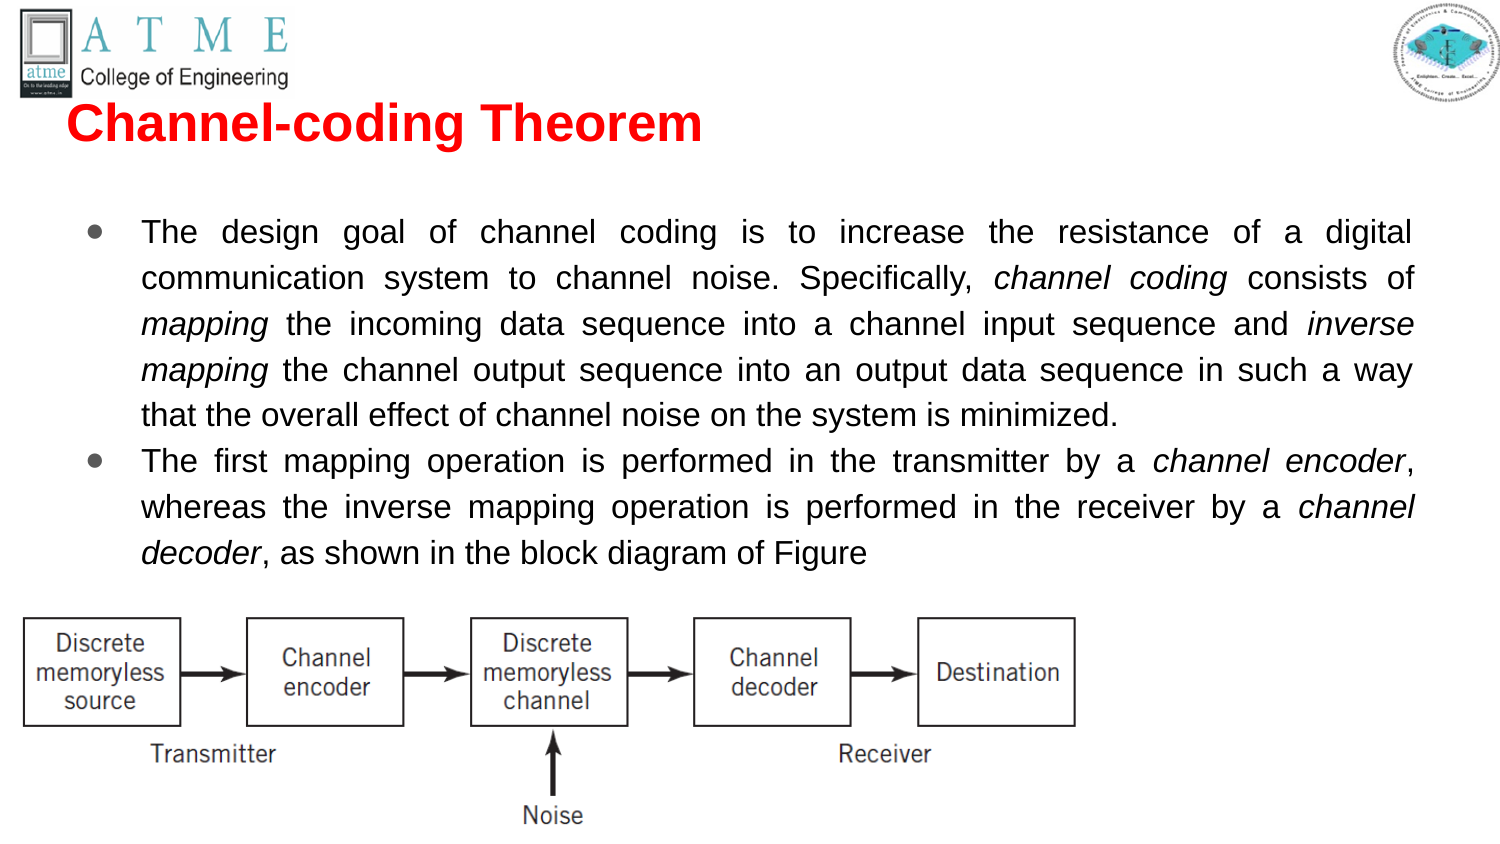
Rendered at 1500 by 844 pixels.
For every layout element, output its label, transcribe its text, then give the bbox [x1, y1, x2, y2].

title Channel-coding Theorem [51, 72, 1449, 167]
picture [17, 6, 295, 99]
list The design goal of channel coding is to increase the resistance of a digital communication system to channel noise. Specifically, channel coding consists of mapping the incoming data sequence into a channel input sequence and inverse mapping the channel output sequence into an output data sequence in such a way that the overall effect of channel noise on the system is minimized. The first mapping operation is performed in the transmitter by a channel encoder, whereas the inverse mapping operation is performed in the receiver by a channel decoder, as shown in the block diagram of Figure [51, 189, 1430, 437]
picture [1389, 1, 1500, 104]
picture [0, 590, 1132, 844]
